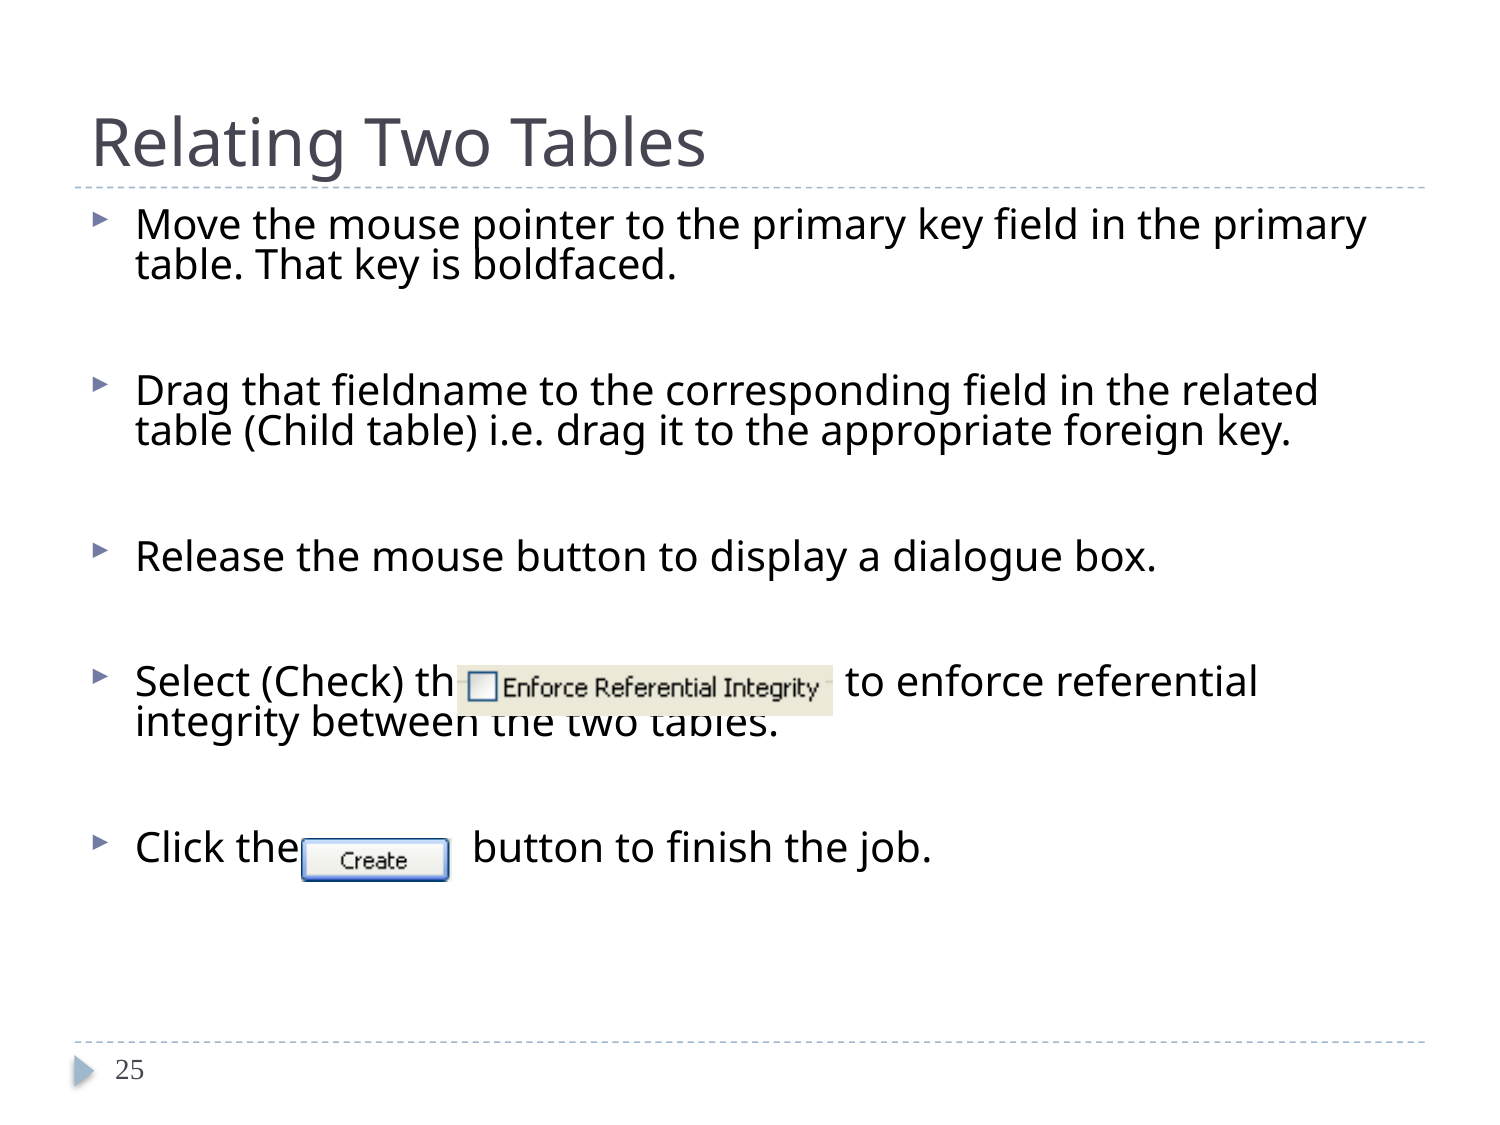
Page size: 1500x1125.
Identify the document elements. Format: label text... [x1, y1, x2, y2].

picture [300, 838, 452, 882]
title Relating Two Tables [74, 24, 1426, 188]
list Move the mouse pointer to the primary key field in the primary table. That key is boldfaced. Drag that fieldname to the corresponding field in the related table (Child table) i.e. drag it to the appropriate foreign key. Release the mouse button to display a dialogue box. Select (Check) the to enforce referential integrity between the two tables. Click the button to finish the job. [74, 199, 1426, 1011]
slide_number 25 [100, 1042, 426, 1103]
picture [457, 665, 833, 717]
